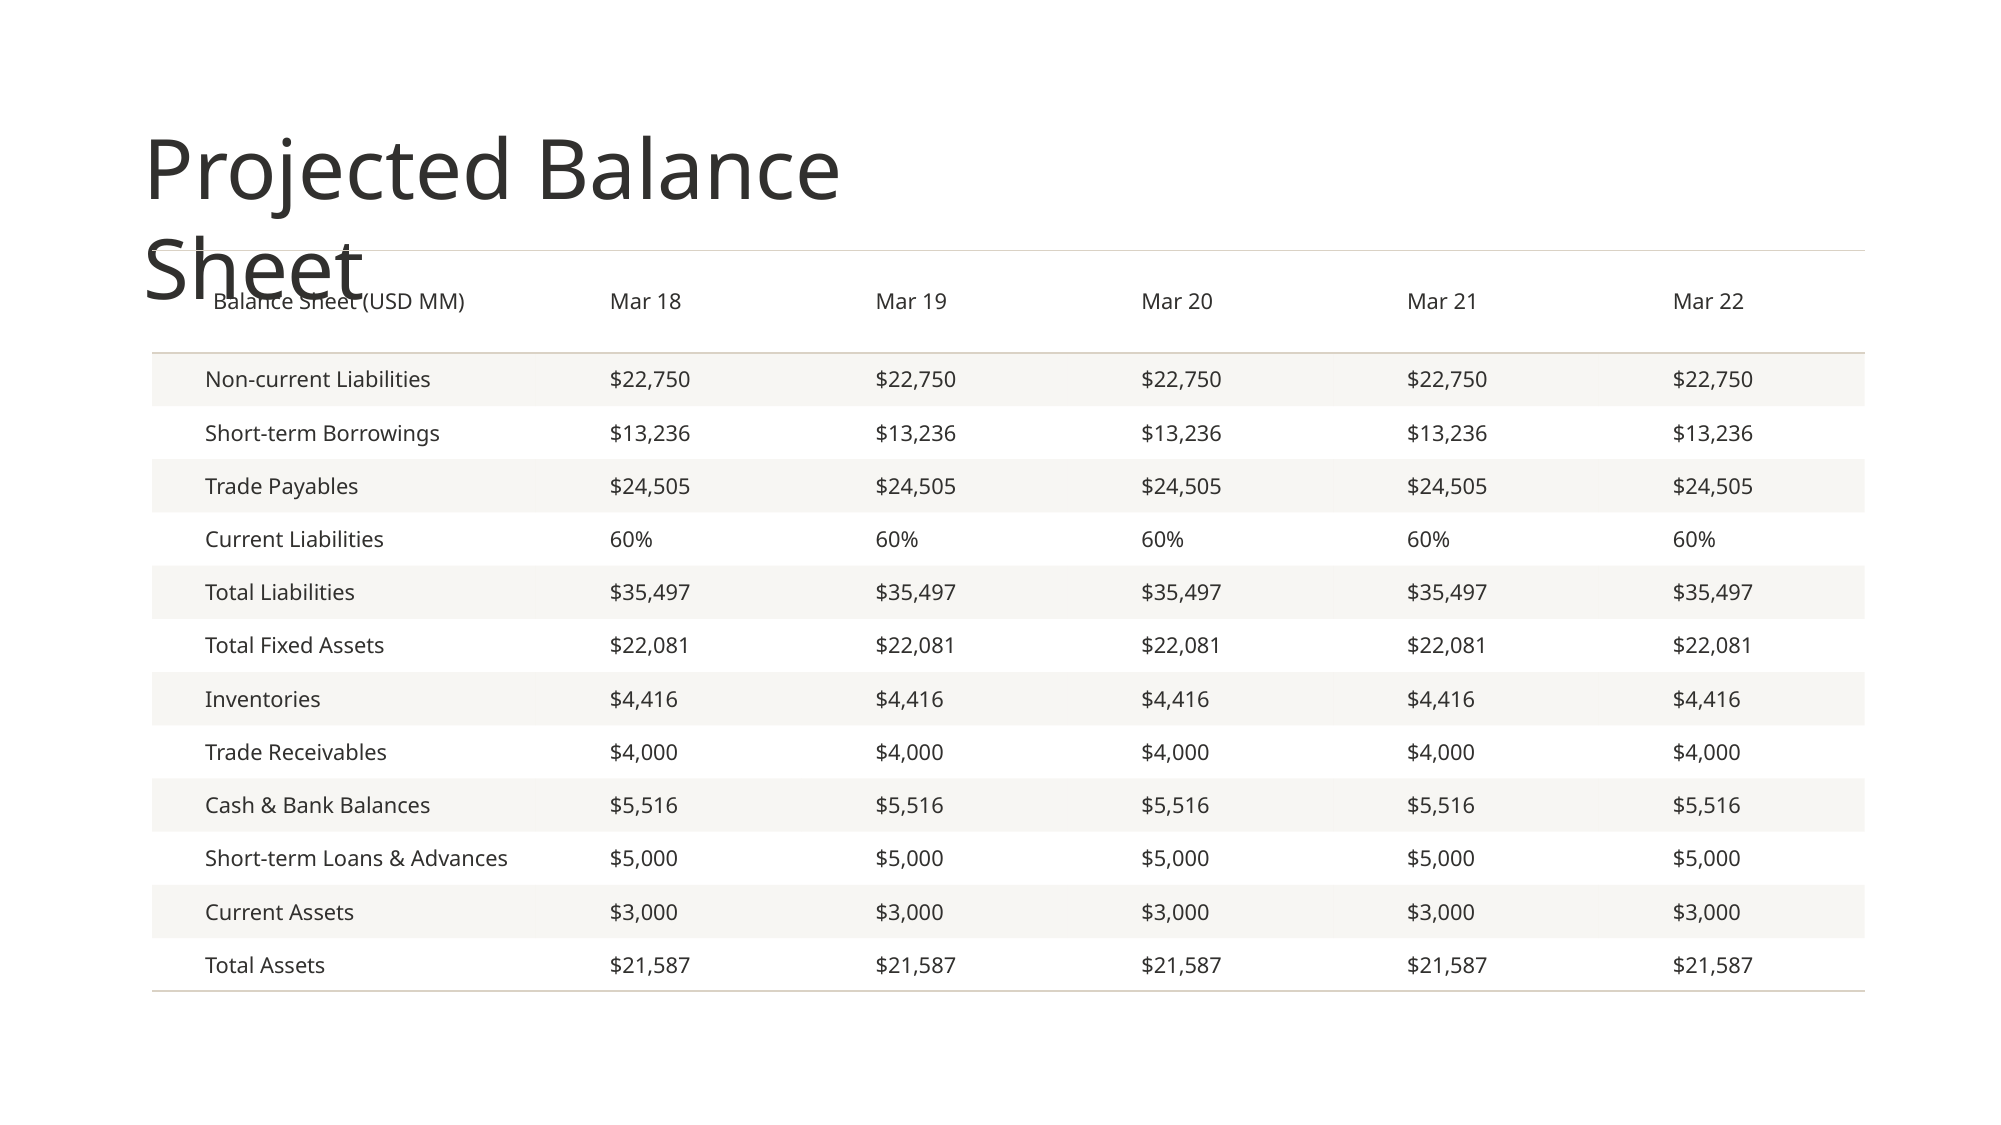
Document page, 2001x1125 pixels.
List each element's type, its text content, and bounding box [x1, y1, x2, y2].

table_cell Total Fixed Assets [152, 619, 536, 672]
table_cell $4,416 [536, 672, 802, 725]
table_cell 60% [1067, 512, 1333, 566]
table_cell $13,236 [1067, 406, 1333, 459]
table_cell $21,587 [802, 938, 1067, 990]
table_cell $22,081 [802, 619, 1067, 672]
table_cell Current Assets [152, 885, 536, 938]
table_cell $5,000 [536, 832, 802, 885]
table_cell Total Liabilities [152, 566, 536, 619]
table_cell $24,505 [536, 459, 802, 512]
table_header Mar 21 [1333, 251, 1599, 352]
table_cell $22,750 [1333, 354, 1599, 406]
table_cell 60% [1333, 512, 1599, 566]
table_cell $22,081 [536, 619, 802, 672]
table_cell $4,416 [1333, 672, 1599, 725]
table_cell 60% [1599, 512, 1865, 566]
table_cell $22,750 [1067, 354, 1333, 406]
table_cell $21,587 [1333, 938, 1599, 990]
table_cell $21,587 [1599, 938, 1865, 990]
table_cell $35,497 [1599, 566, 1865, 619]
table_cell $21,587 [536, 938, 802, 990]
table_cell $4,416 [1067, 672, 1333, 725]
table_cell $3,000 [536, 885, 802, 938]
table_cell $24,505 [1333, 459, 1599, 512]
table_cell $35,497 [1333, 566, 1599, 619]
table_cell $5,516 [802, 778, 1067, 832]
table_cell 60% [536, 512, 802, 566]
table_cell Non-current Liabilities [152, 354, 536, 406]
table_cell $3,000 [802, 885, 1067, 938]
table_cell Inventories [152, 672, 536, 725]
table_cell $5,000 [1067, 832, 1333, 885]
table_cell $5,516 [1067, 778, 1333, 832]
table_header Mar 18 [536, 251, 802, 352]
table_cell Short-term Borrowings [152, 406, 536, 459]
table_cell 60% [802, 512, 1067, 566]
table_cell $21,587 [1067, 938, 1333, 990]
table_cell $35,497 [1067, 566, 1333, 619]
table_cell $3,000 [1599, 885, 1865, 938]
table_cell Cash & Bank Balances [152, 778, 536, 832]
table_cell $22,750 [1599, 354, 1865, 406]
table_cell $3,000 [1333, 885, 1599, 938]
table_cell $4,000 [802, 725, 1067, 778]
table_cell $3,000 [1067, 885, 1333, 938]
table_cell $24,505 [1599, 459, 1865, 512]
table_header Mar 19 [802, 251, 1067, 352]
table_header Mar 20 [1067, 251, 1333, 352]
table_cell Current Liabilities [152, 512, 536, 566]
table_cell $13,236 [802, 406, 1067, 459]
table_header Mar 22 [1599, 251, 1865, 352]
table_header Balance Sheet (USD MM) [152, 251, 536, 352]
table_cell $13,236 [536, 406, 802, 459]
table_cell $5,516 [1599, 778, 1865, 832]
table_cell $22,081 [1333, 619, 1599, 672]
table_cell $35,497 [536, 566, 802, 619]
table_cell $4,416 [1599, 672, 1865, 725]
table_cell $5,516 [536, 778, 802, 832]
table_cell $22,081 [1599, 619, 1865, 672]
table_cell $4,416 [802, 672, 1067, 725]
table_cell $22,750 [536, 354, 802, 406]
table_cell $5,516 [1333, 778, 1599, 832]
table_cell Short-term Loans & Advances [152, 832, 536, 885]
table_cell $22,750 [802, 354, 1067, 406]
table_cell $24,505 [802, 459, 1067, 512]
table_cell $5,000 [1333, 832, 1599, 885]
table_cell $4,000 [1333, 725, 1599, 778]
table_cell $24,505 [1067, 459, 1333, 512]
table_cell $4,000 [536, 725, 802, 778]
table_cell $4,000 [1067, 725, 1333, 778]
table_cell $35,497 [802, 566, 1067, 619]
text_box Projected Balance Sheet [129, 108, 1015, 324]
table_cell $13,236 [1599, 406, 1865, 459]
table_cell Trade Receivables [152, 725, 536, 778]
table_cell $22,081 [1067, 619, 1333, 672]
table_cell Total Assets [152, 938, 536, 990]
table_cell Trade Payables [152, 459, 536, 512]
table_cell $13,236 [1333, 406, 1599, 459]
table_cell $4,000 [1599, 725, 1865, 778]
table_cell $5,000 [1599, 832, 1865, 885]
table_cell $5,000 [802, 832, 1067, 885]
